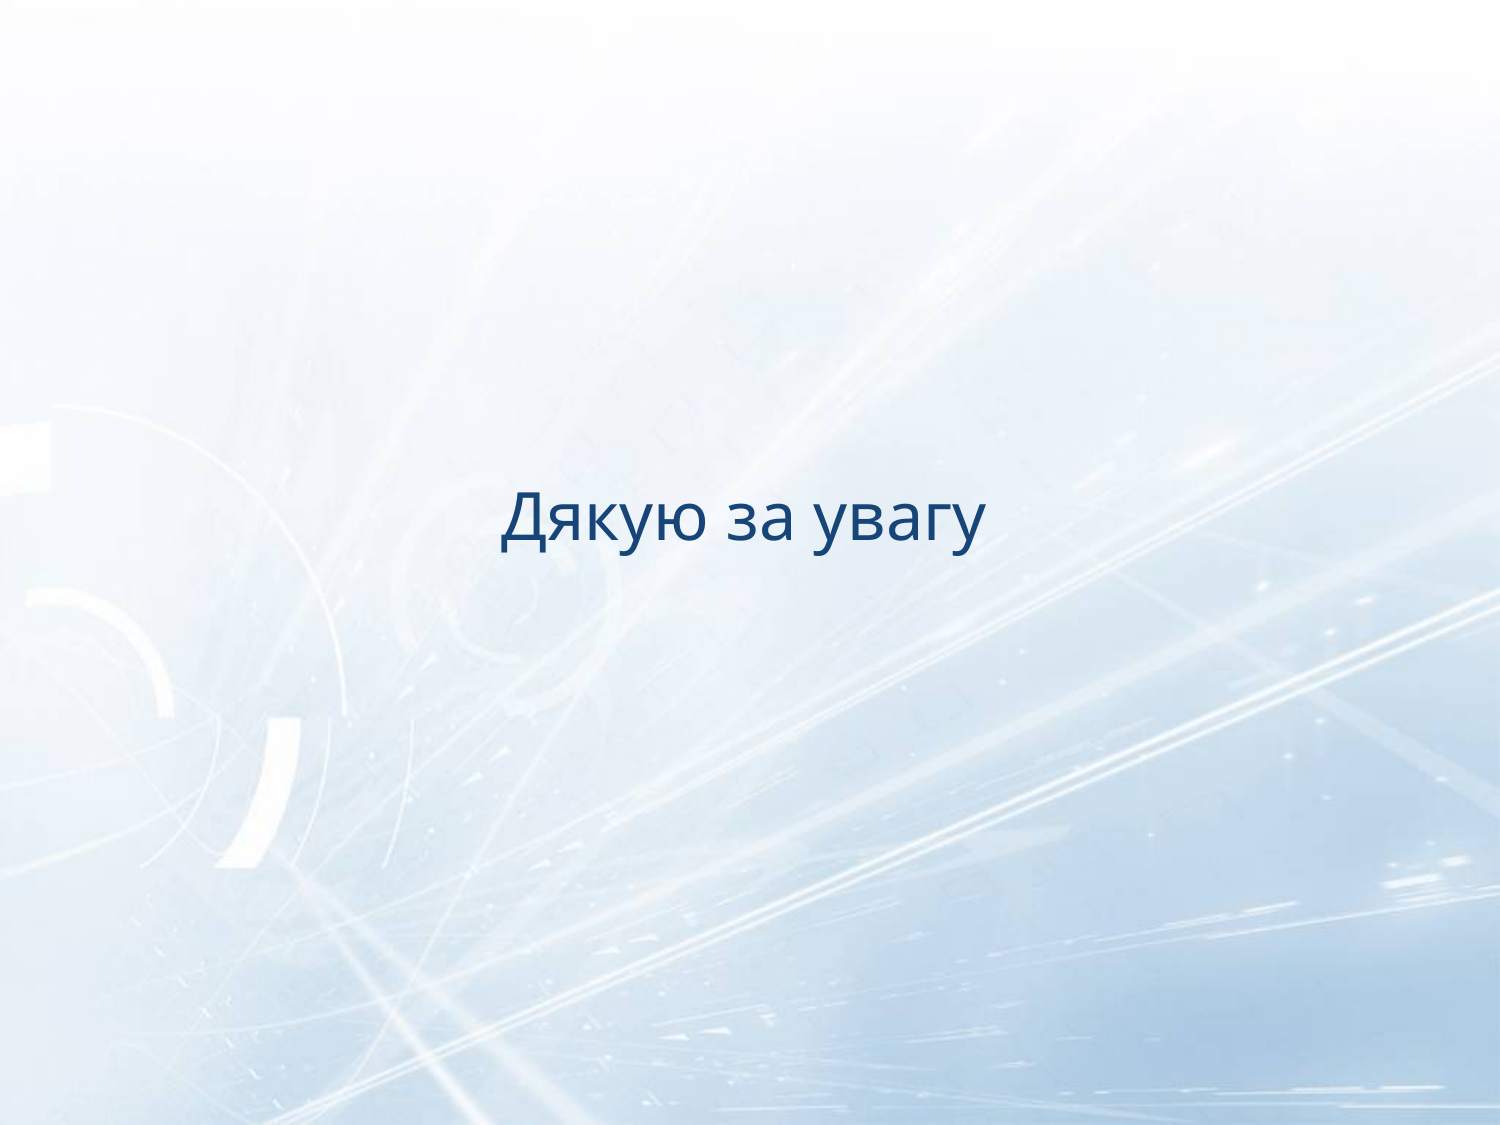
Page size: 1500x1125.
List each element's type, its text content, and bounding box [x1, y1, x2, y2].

picture [0, 0, 1500, 1125]
title Дякую за увагу [100, 468, 1388, 561]
